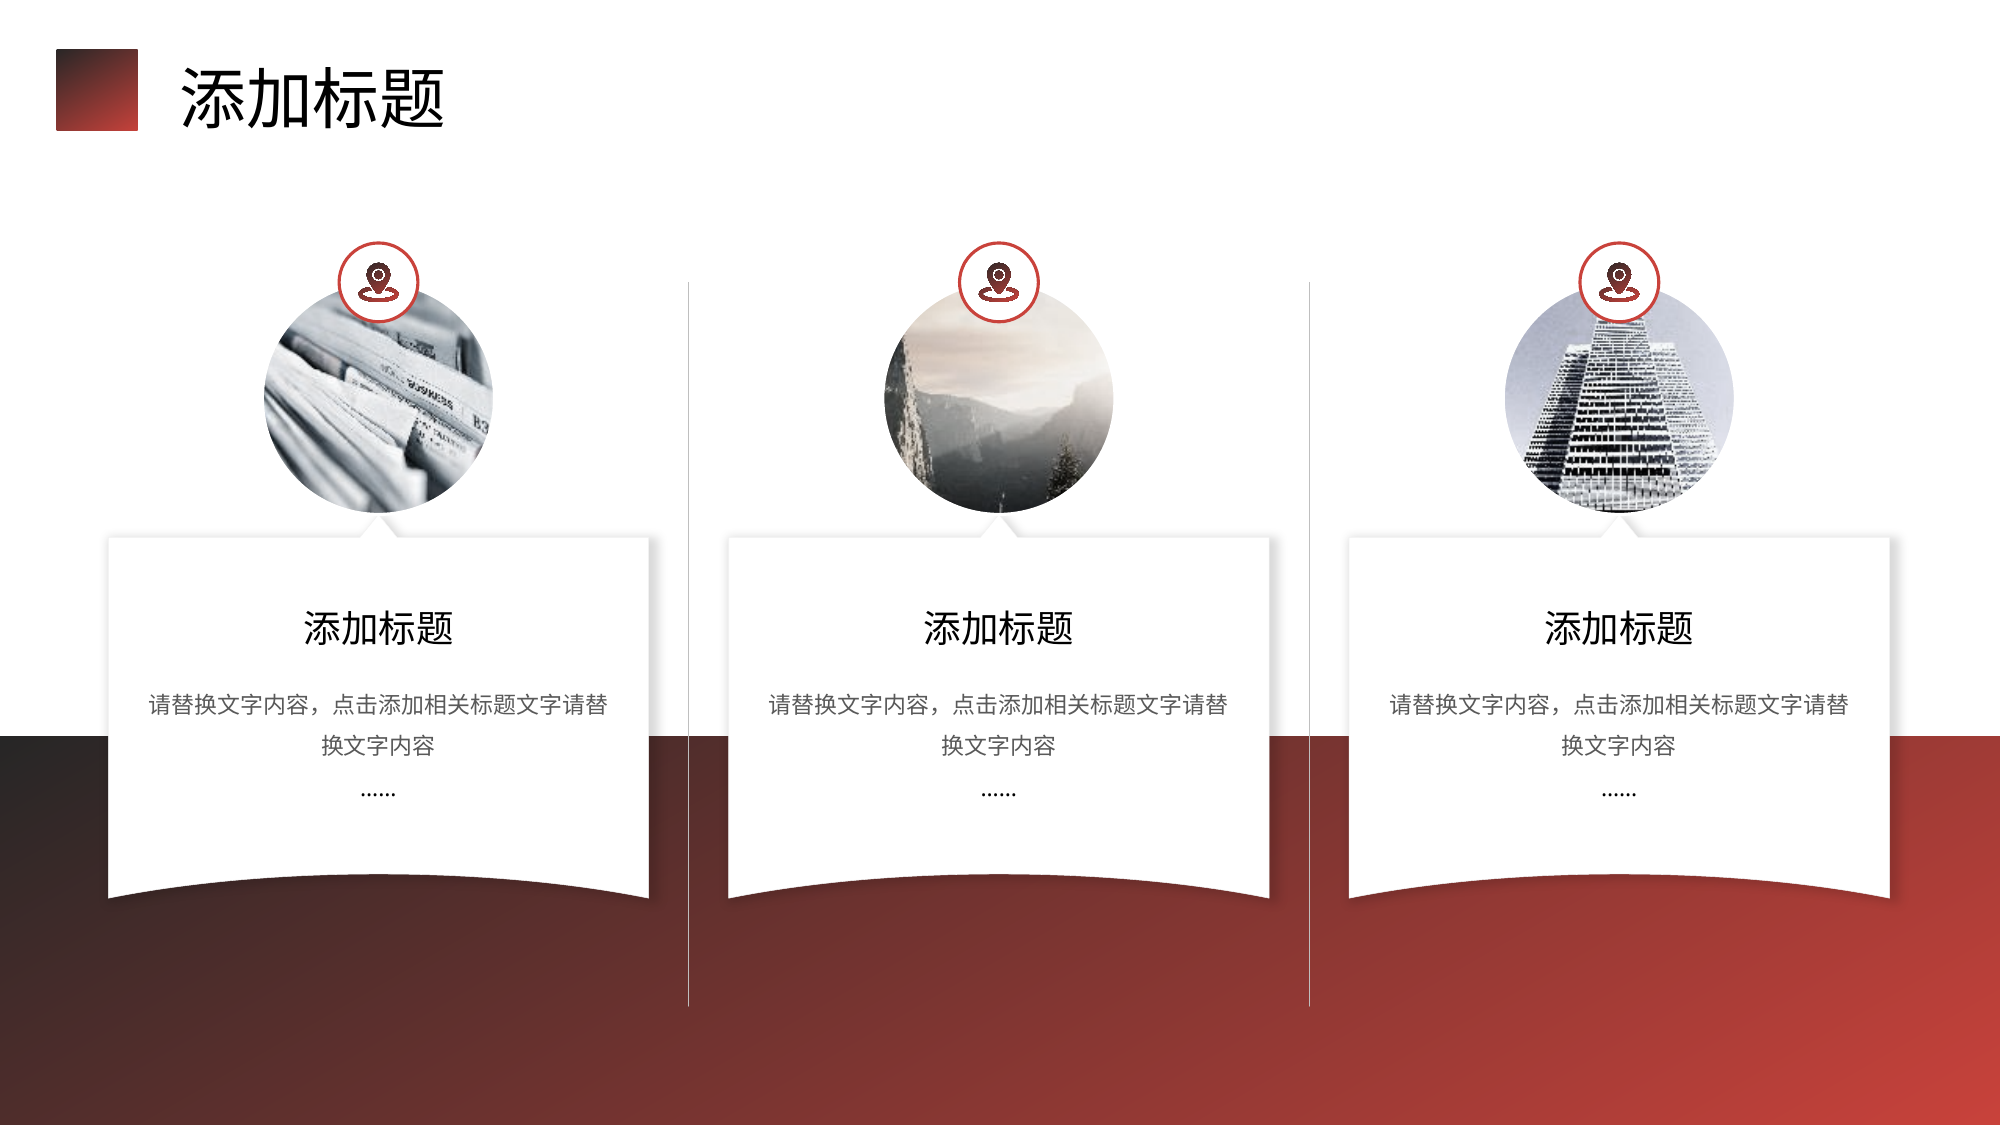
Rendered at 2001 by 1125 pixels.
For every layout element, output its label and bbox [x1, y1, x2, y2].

text_box [0, 736, 2000, 1125]
text_box [56, 49, 514, 146]
text_box [728, 242, 1270, 899]
text_box [108, 242, 649, 899]
text_box [1349, 242, 1890, 899]
